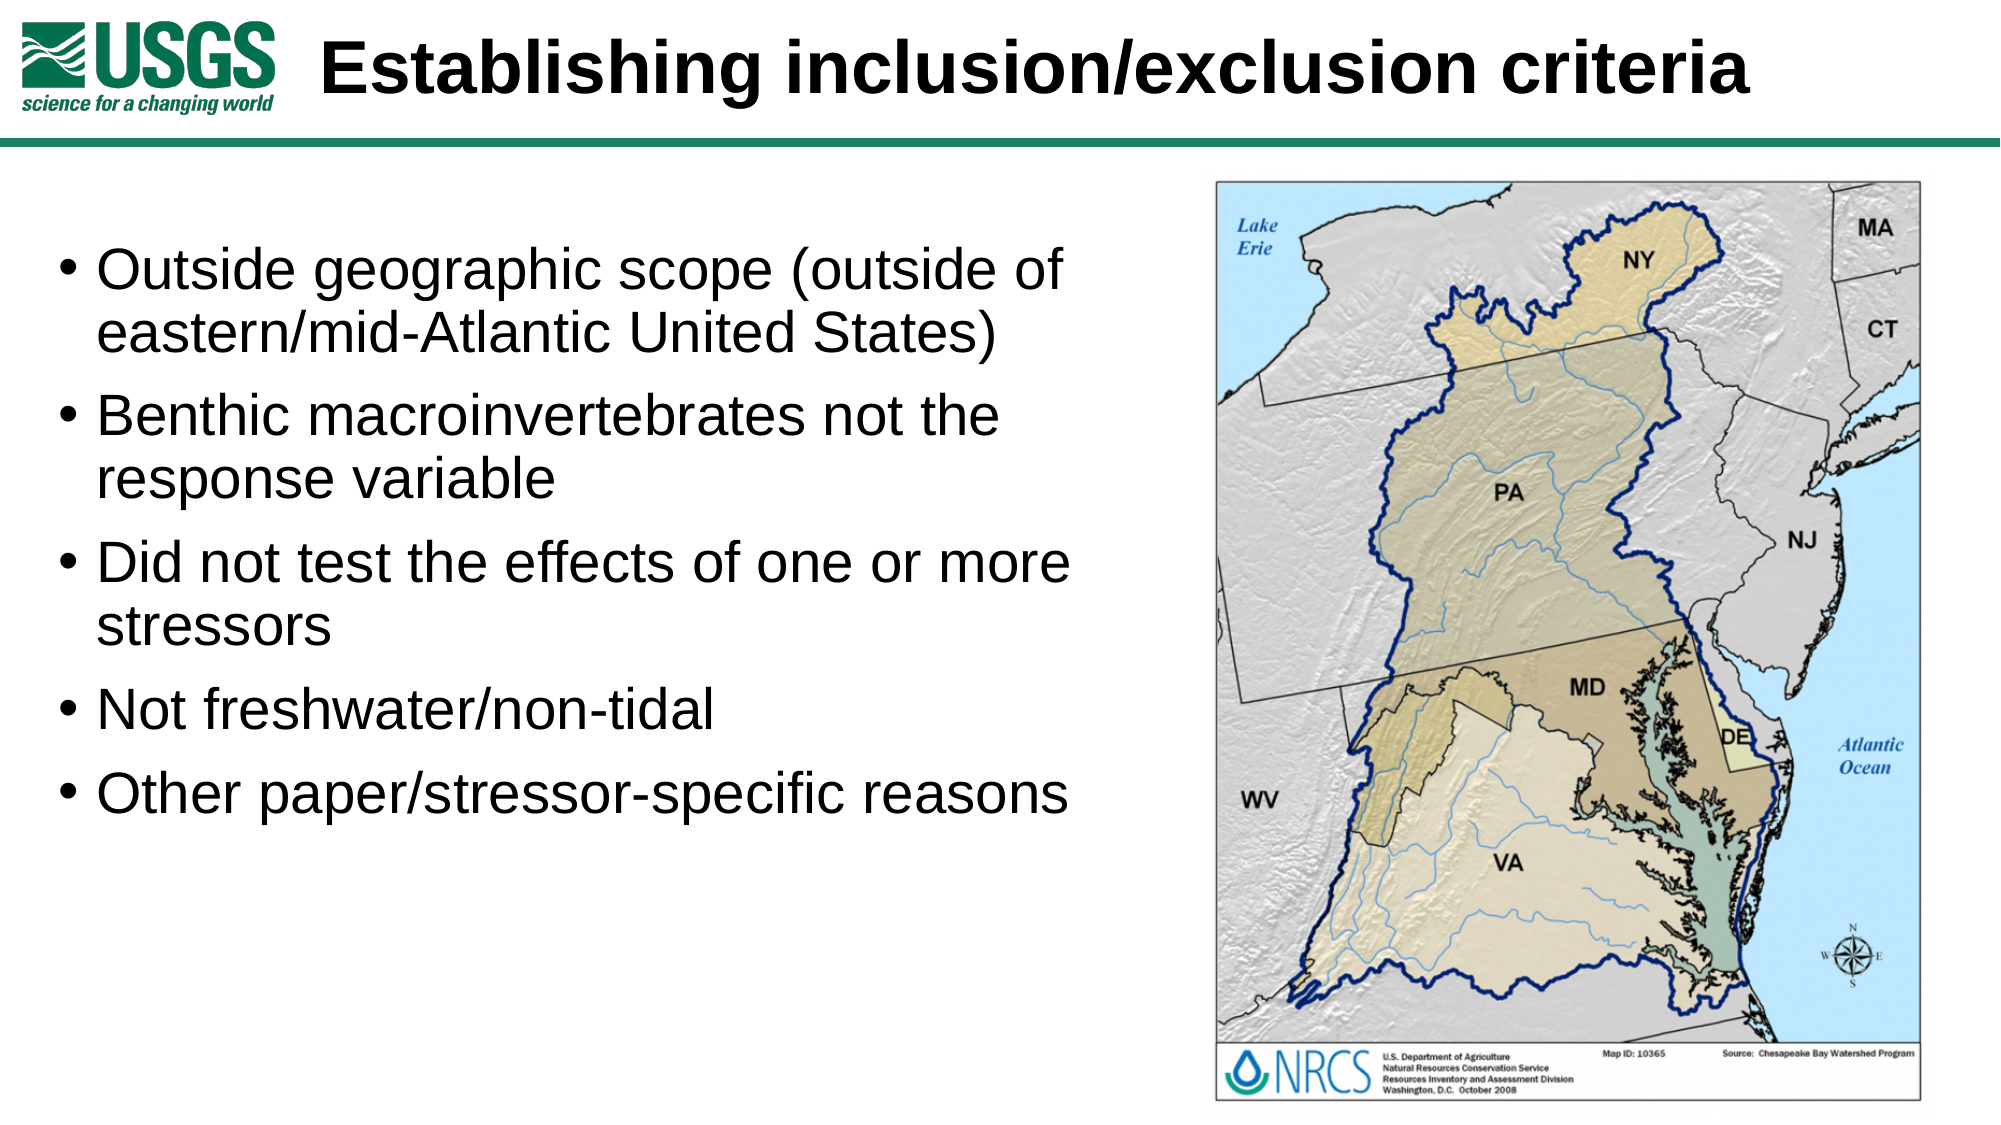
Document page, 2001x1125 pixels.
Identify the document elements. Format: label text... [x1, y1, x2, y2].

list Outside geographic scope (outside of eastern/mid-Atlantic United States) Benthic macroinvertebrates not the response variable Did not test the effects of one or more stressors Not freshwater/non-tidal Other paper/stressor-specific reasons [43, 231, 1138, 1014]
title Establishing inclusion/exclusion criteria [304, 10, 1937, 129]
picture [22, 21, 275, 115]
picture [1203, 174, 1937, 1115]
